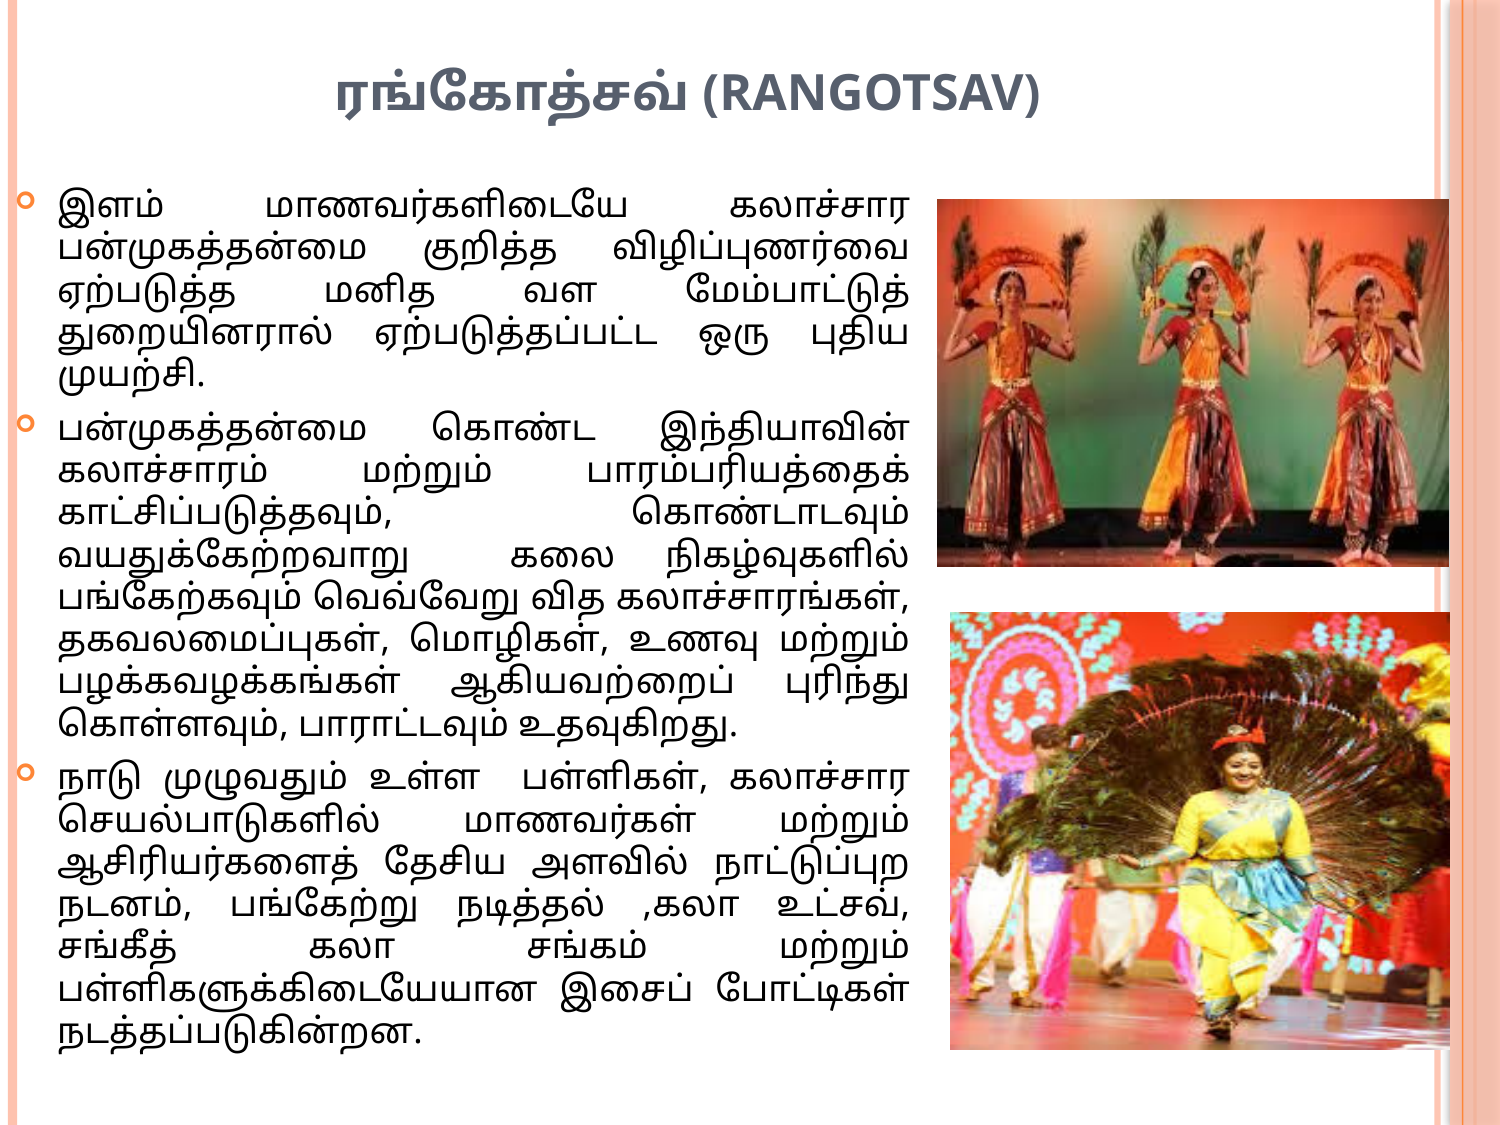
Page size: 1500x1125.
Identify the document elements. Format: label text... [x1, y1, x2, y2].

picture [936, 199, 1450, 568]
picture [949, 611, 1451, 1051]
title ரங்கோத்சவ் (RANGOTSAV) [75, 45, 1300, 188]
list இளம் மாணவர்களிடையே கலாச்சார பன்முகத்தன்மை குறித்த விழிப்புணர்வை ஏற்படுத்த மனித வள மேம்பாட்டுத் துறையினரால் ஏற்படுத்தப்பட்ட ஒரு புதிய முயற்சி. பன்முகத்தன்மை கொண்ட இந்தியாவின் கலாச்சாரம் மற்றும் பாரம்பரியத்தைக் காட்சிப்படுத்தவும், கொண்டாடவும் வயதுக்கேற்றவாறு கலை நிகழ்வுகளில் பங்கேற்கவும் வெவ்வேறு வித கலாச்சாரங்கள், தகவலமைப்புகள், மொழிகள், உணவு மற்றும் பழக்கவழக்கங்கள் ஆகியவற்றைப் புரிந்து கொள்ளவும், பாராட்டவும் உதவுகிறது. நாடு முழுவதும் உள்ள பள்ளிகள், கலாச்சார செயல்பாடுகளில் மாணவர்கள் மற்றும் ஆசிரியர்களைத் தேசிய அளவில் நாட்டுப்புற நடனம், பங்கேற்று நடித்தல் ,கலா உட்சவ், சங்கீத் கலா சங்கம் மற்றும் பள்ளிகளுக்கிடையேயான இசைப் போட்டிகள் நடத்தப்படுகின்றன. [0, 174, 925, 1088]
